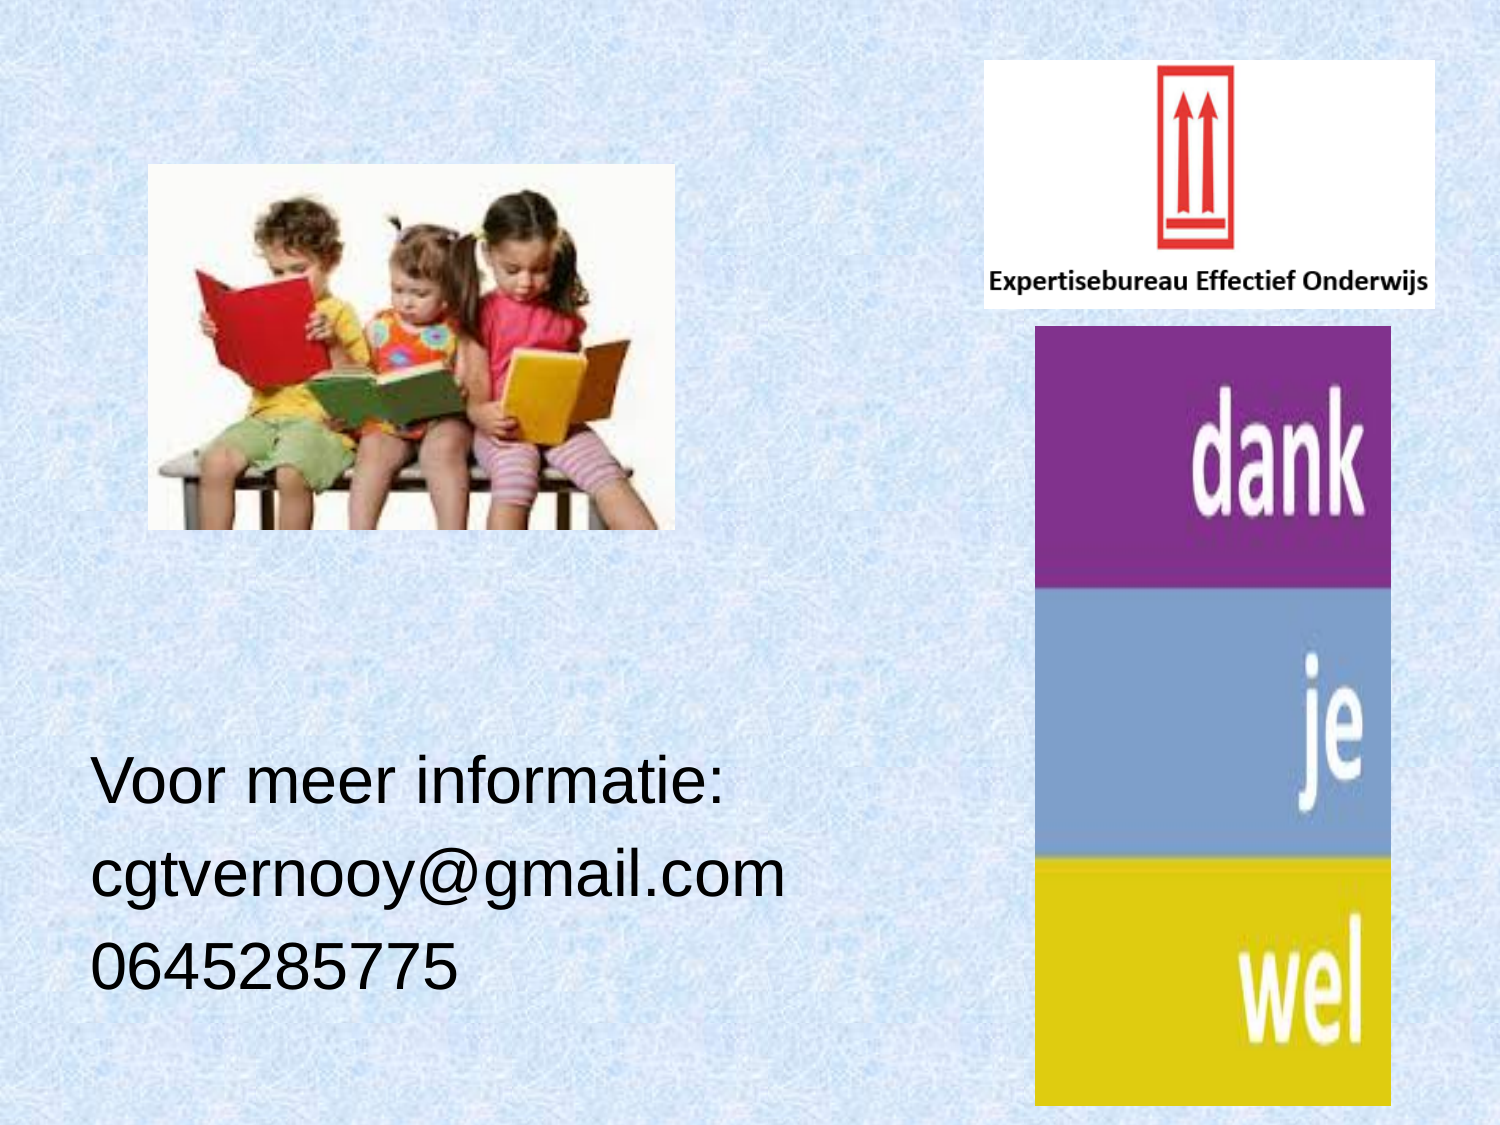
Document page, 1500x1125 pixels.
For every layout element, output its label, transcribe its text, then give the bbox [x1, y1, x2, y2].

picture [0, 0, 1500, 1125]
title [75, 45, 1425, 233]
list Voor meer informatie: cgtvernooy@gmail.com 0645285775 [75, 262, 1425, 1005]
